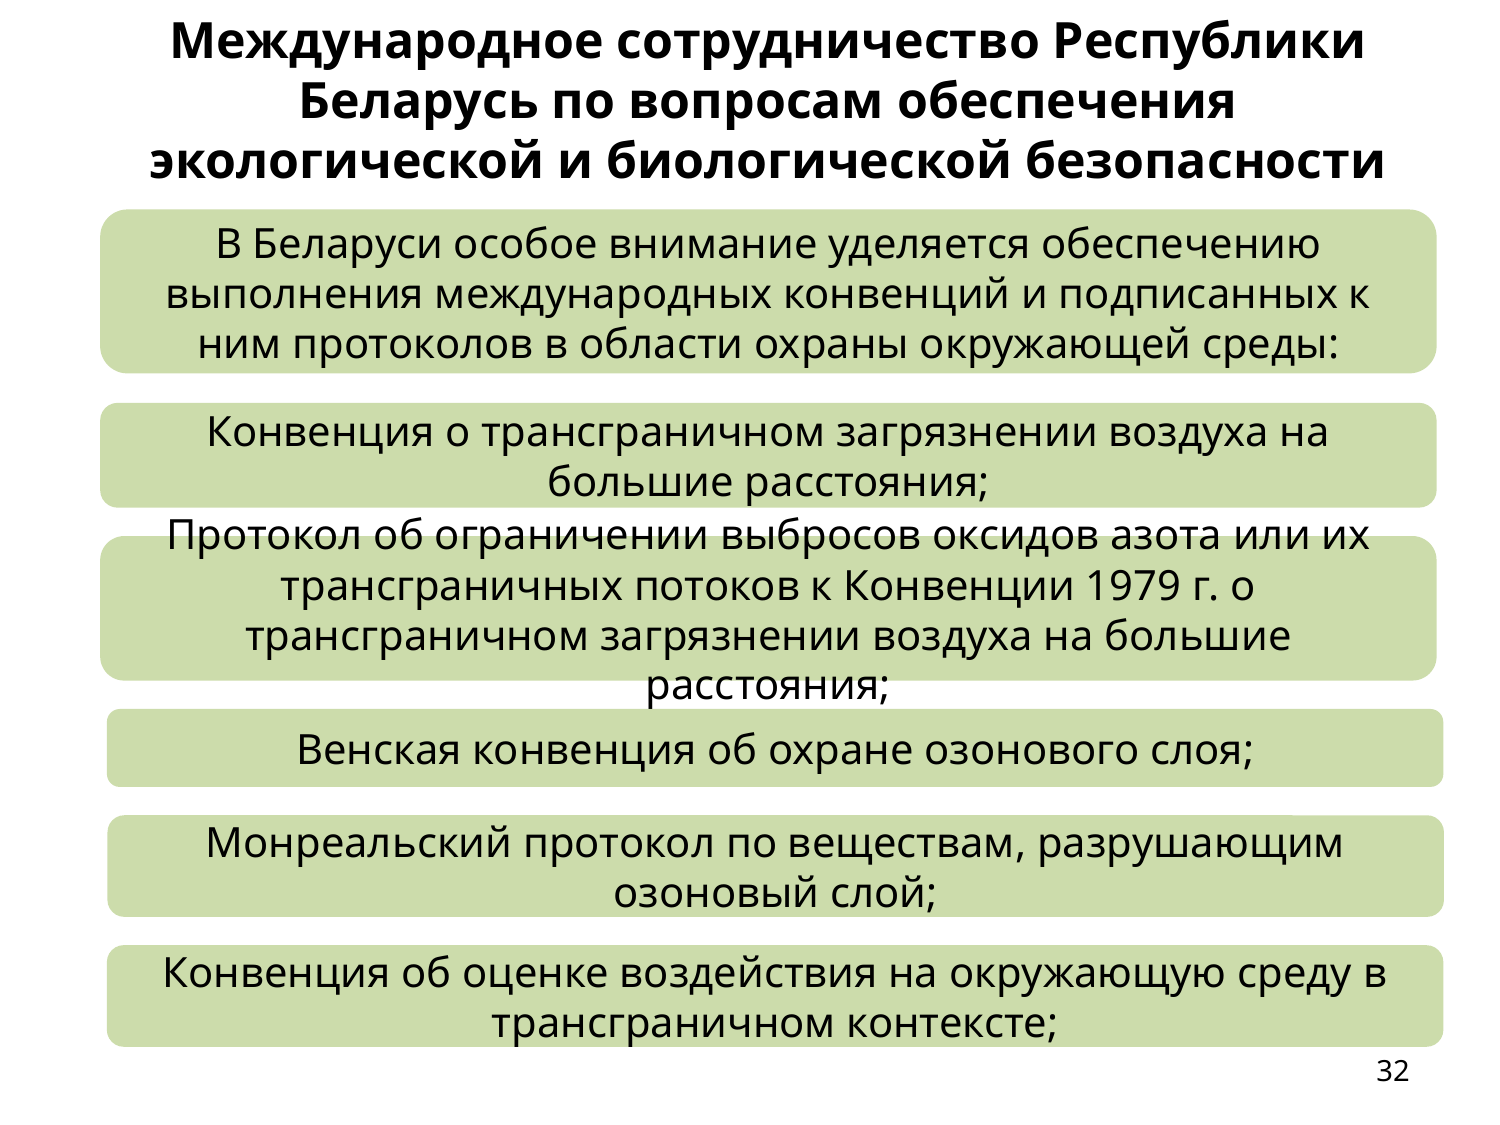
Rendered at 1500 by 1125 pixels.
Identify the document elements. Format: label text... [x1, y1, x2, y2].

text_box Конвенция об оценке воздействия на окружающую среду в трансграничном контексте; [106, 945, 1444, 1047]
text_box Монреальский протокол по веществам, разрушающим озоновый слой; [107, 815, 1444, 917]
text_box Протокол об ограничении выбросов оксидов азота или их трансграничных потоков к Конвенции 1979 г. о трансграничном загрязнении воздуха на большие расстояния; [100, 536, 1437, 681]
text_box Венская конвенция об охране озонового слоя; [106, 708, 1444, 787]
slide_number 32 [1074, 1047, 1425, 1103]
text_box В Беларуси особое внимание уделяется обеспечению выполнения международных конвенций и подписанных к ним протоколов в области охраны окружающей среды: [100, 209, 1437, 374]
text_box Конвенция о трансграничном загрязнении воздуха на большие расстояния; [100, 402, 1437, 508]
text_box Международное сотрудничество Республики Беларусь по вопросам обеспечения экологической и биологической безопасности [93, 11, 1444, 185]
